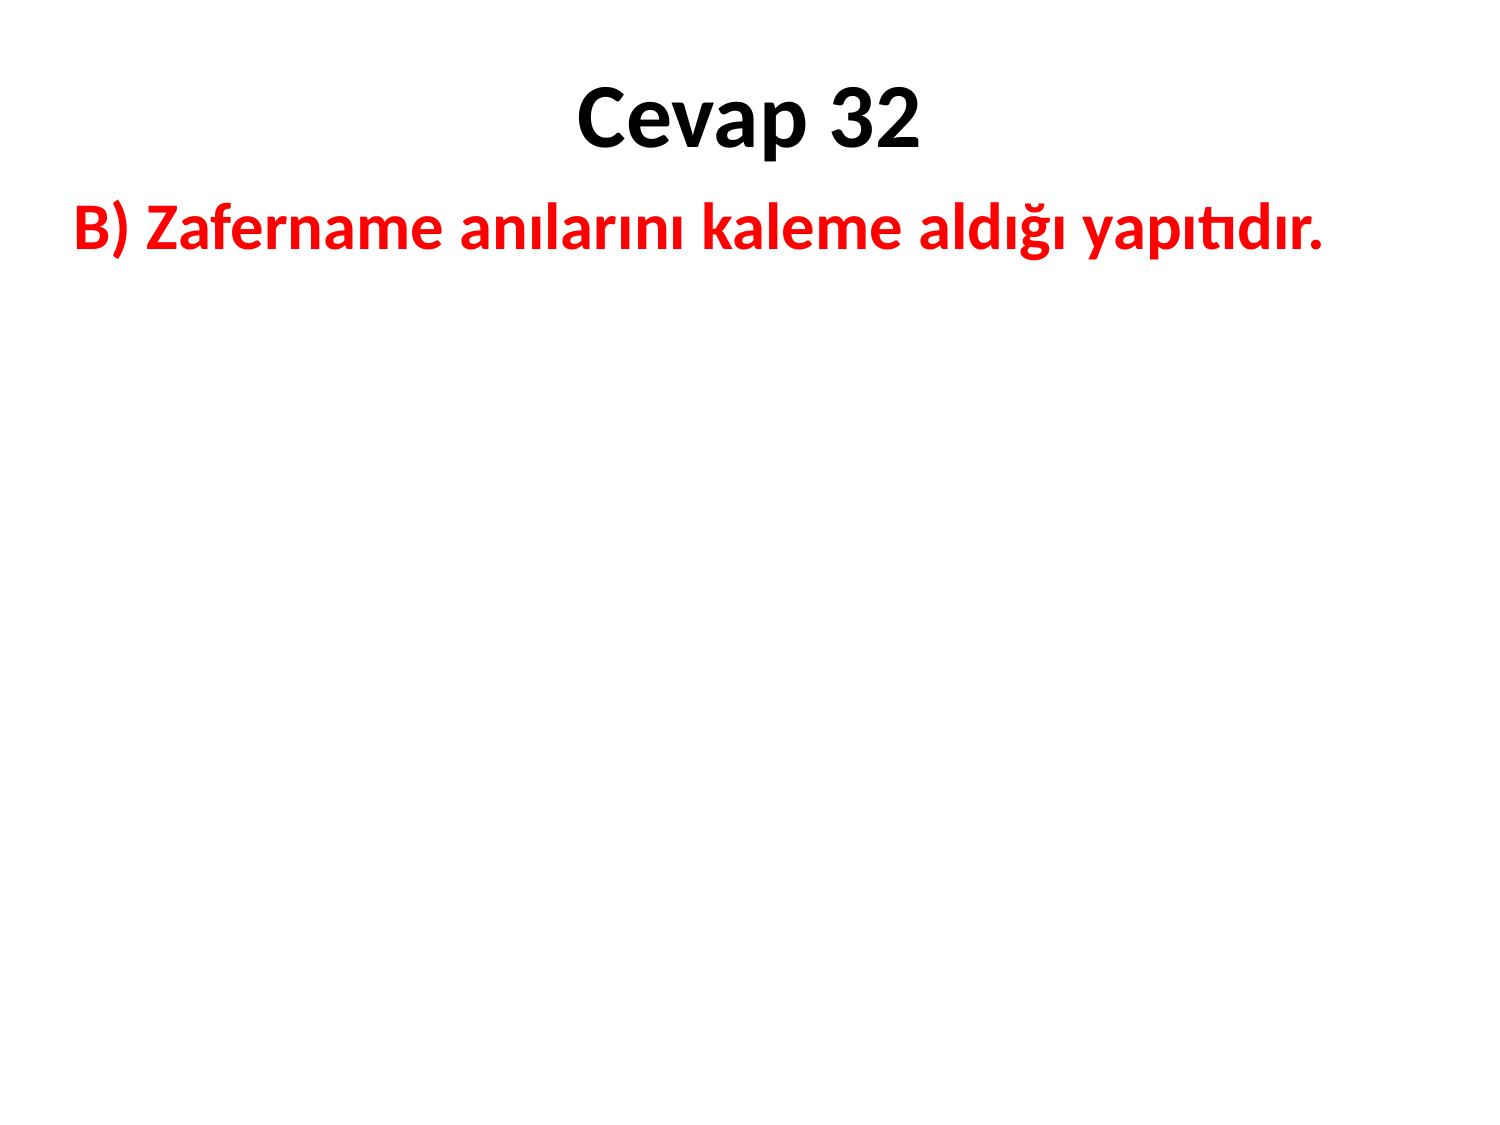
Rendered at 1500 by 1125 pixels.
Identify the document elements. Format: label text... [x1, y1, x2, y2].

title Cevap 32 [75, 45, 1425, 175]
list B) Zafername anılarını kaleme aldığı yapıtıdır. [58, 175, 1425, 1005]
